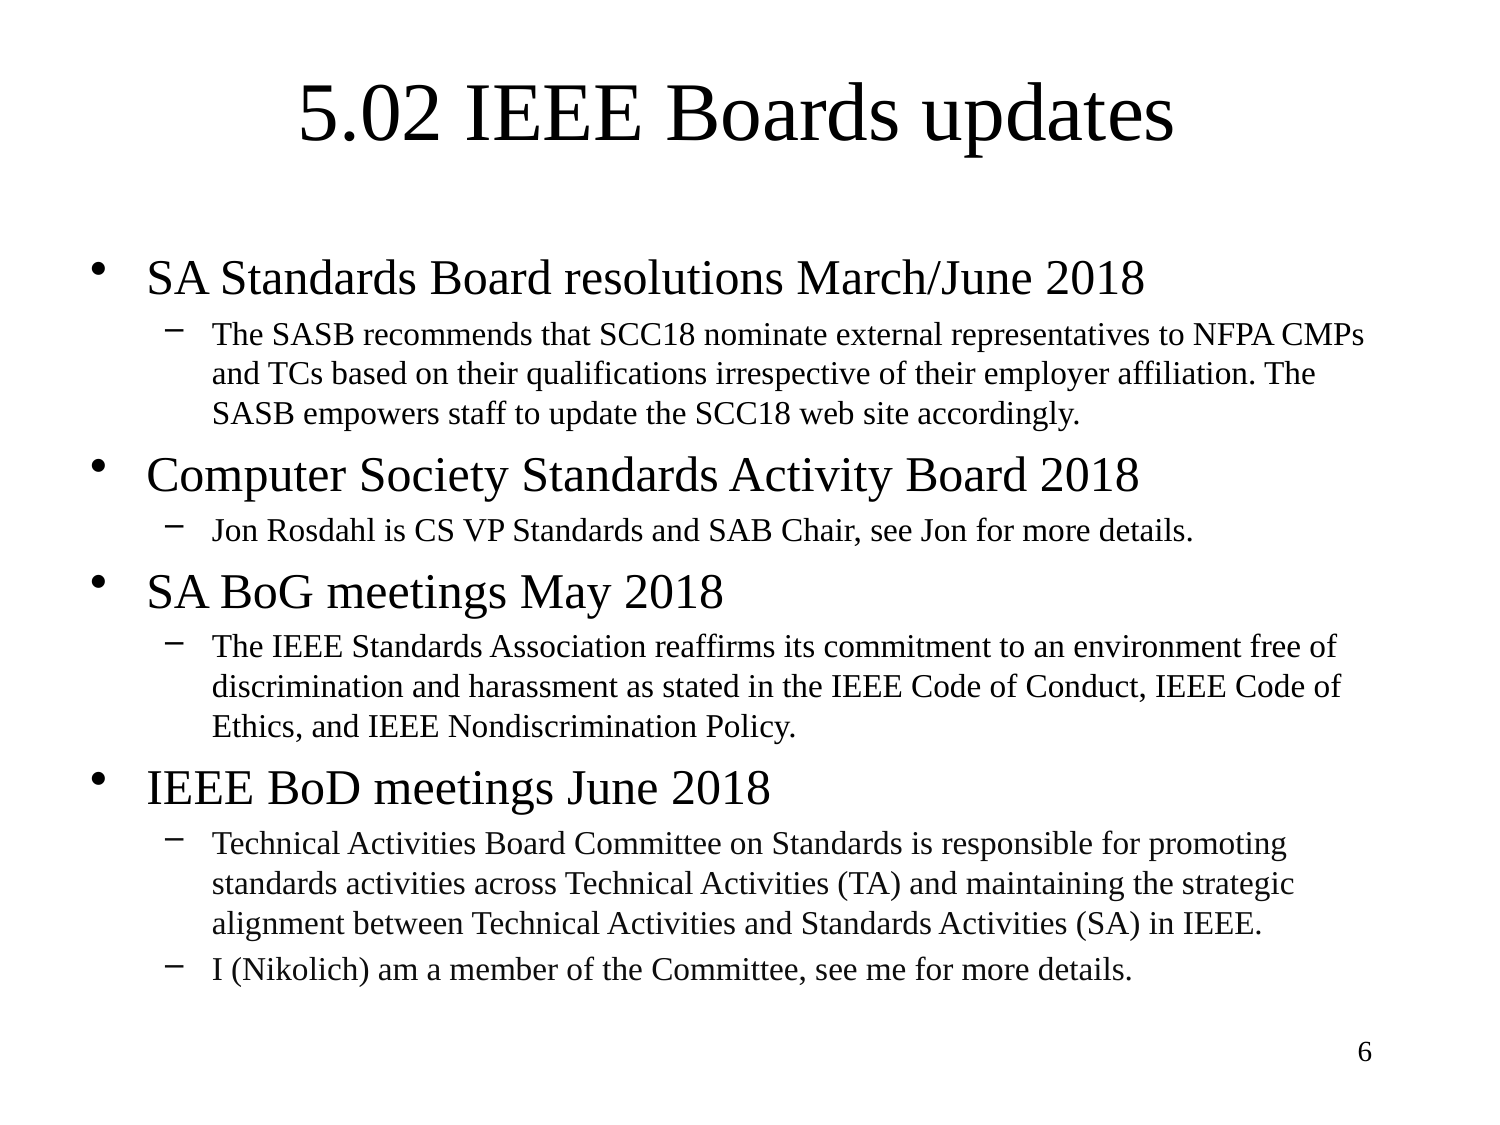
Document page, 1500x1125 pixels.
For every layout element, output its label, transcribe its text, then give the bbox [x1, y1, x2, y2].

text_box 5.02 IEEE Boards updates [99, 50, 1375, 238]
slide_number 6 [1074, 1024, 1388, 1101]
list SA Standards Board resolutions March/June 2018 The SASB recommends that SCC18 nominate external representatives to NFPA CMPs and TCs based on their qualifications irrespective of their employer affiliation. The SASB empowers staff to update the SCC18 web site accordingly. Computer Society Standards Activity Board 2018 Jon Rosdahl is CS VP Standards and SAB Chair, see Jon for more details. SA BoG meetings May 2018 The IEEE Standards Association reaffirms its commitment to an environment free of discrimination and harassment as stated in the IEEE Code of Conduct, IEEE Code of Ethics, and IEEE Nondiscrimination Policy. IEEE BoD meetings June 2018 Technical Activities Board Committee on Standards is responsible for promoting standards activities across Technical Activities (TA) and maintaining the strategic alignment between Technical Activities and Standards Activities (SA) in IEEE. I (Nikolich) am a member of the Committee, see me for more details. [74, 237, 1413, 913]
